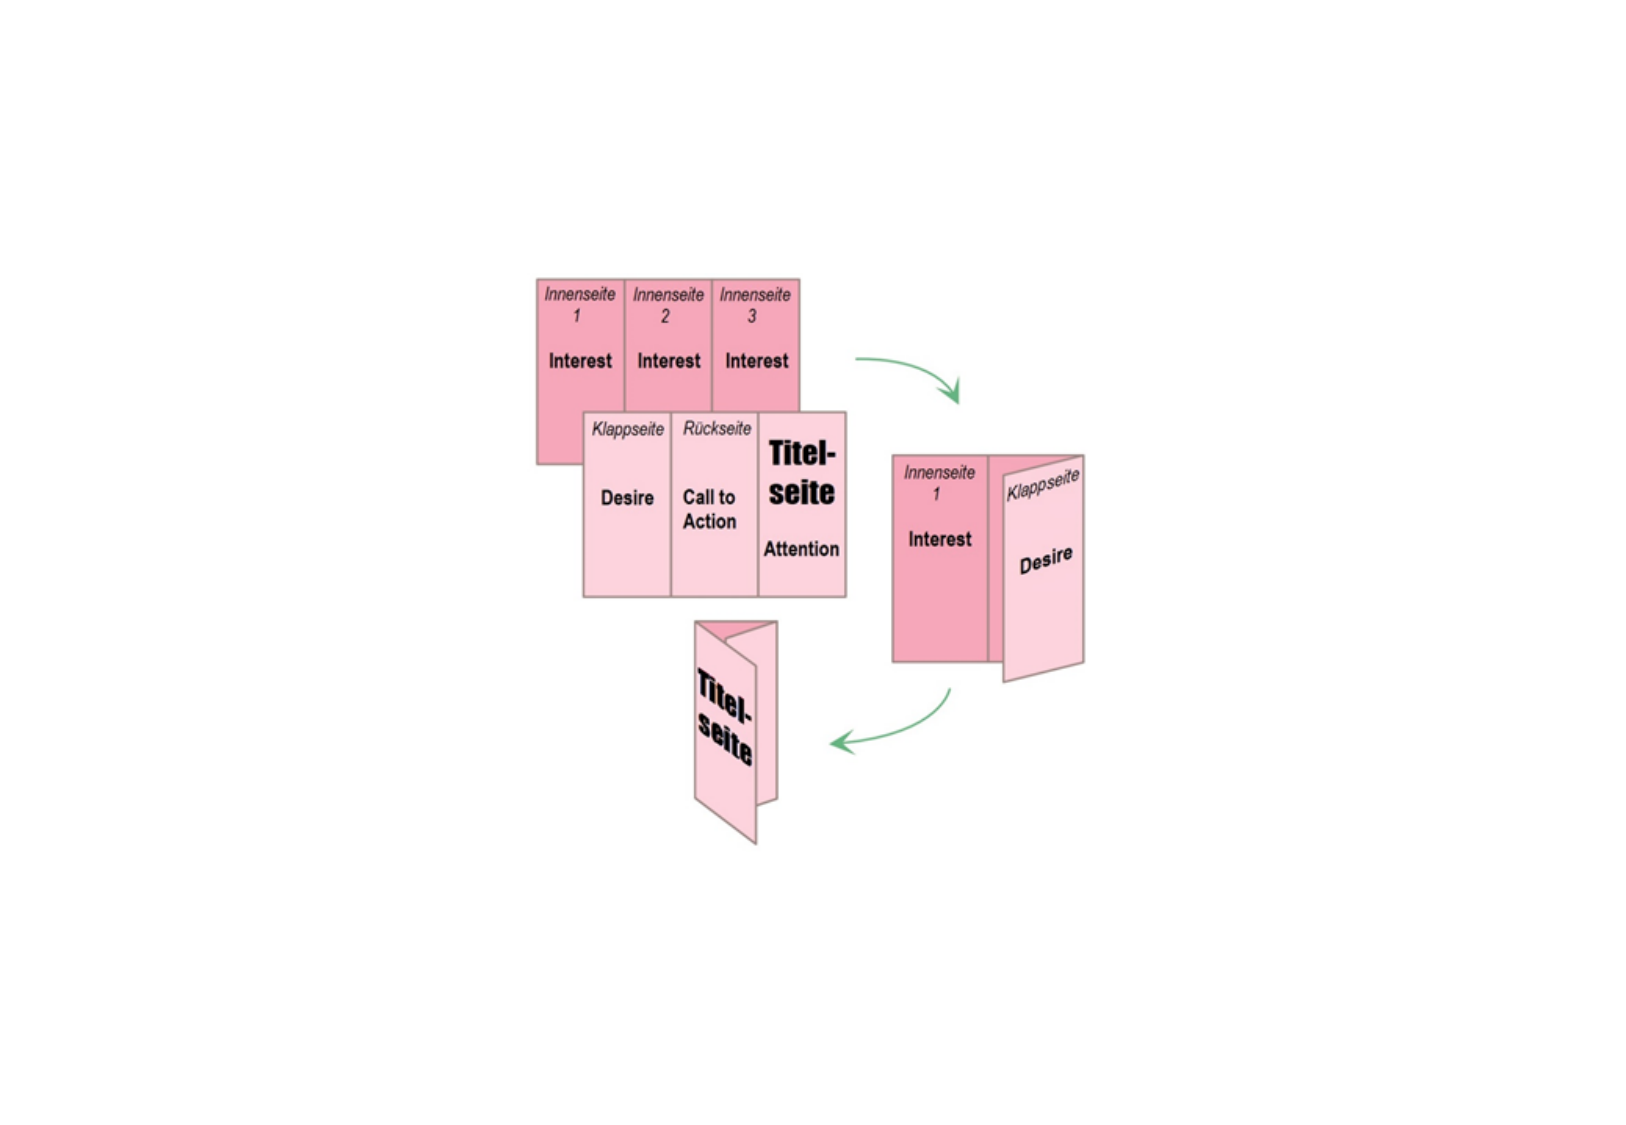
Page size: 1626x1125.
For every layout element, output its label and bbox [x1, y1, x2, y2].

picture [508, 273, 1117, 852]
